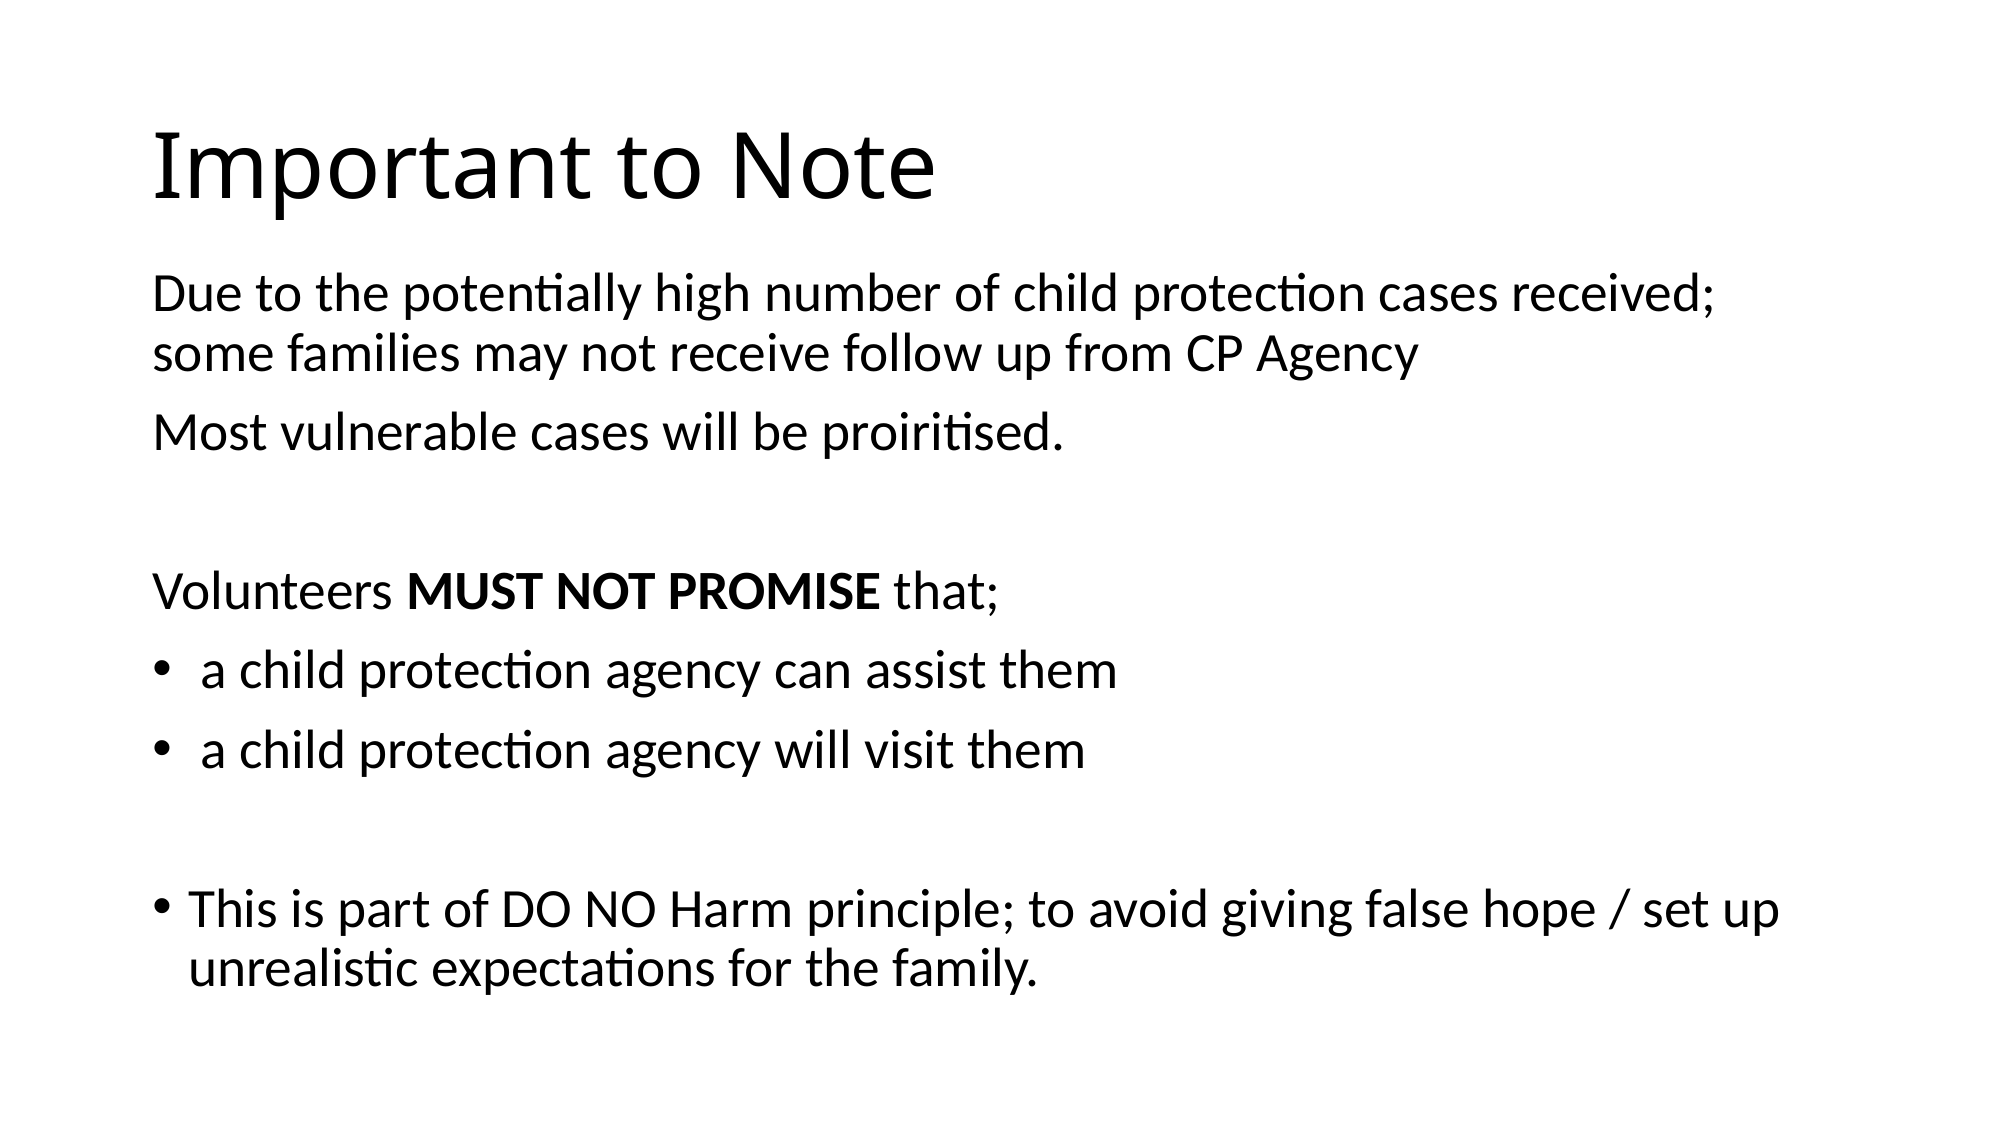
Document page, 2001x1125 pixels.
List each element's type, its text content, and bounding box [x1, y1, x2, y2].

title Important to Note [137, 59, 1863, 256]
list Due to the potentially high number of child protection cases received; some families may not receive follow up from CP Agency Most vulnerable cases will be proiritised. Volunteers MUST NOT PROMISE that; a child protection agency can assist them a child protection agency will visit them This is part of DO NO Harm principle; to avoid giving false hope / set up unrealistic expectations for the family. [137, 256, 1863, 1014]
